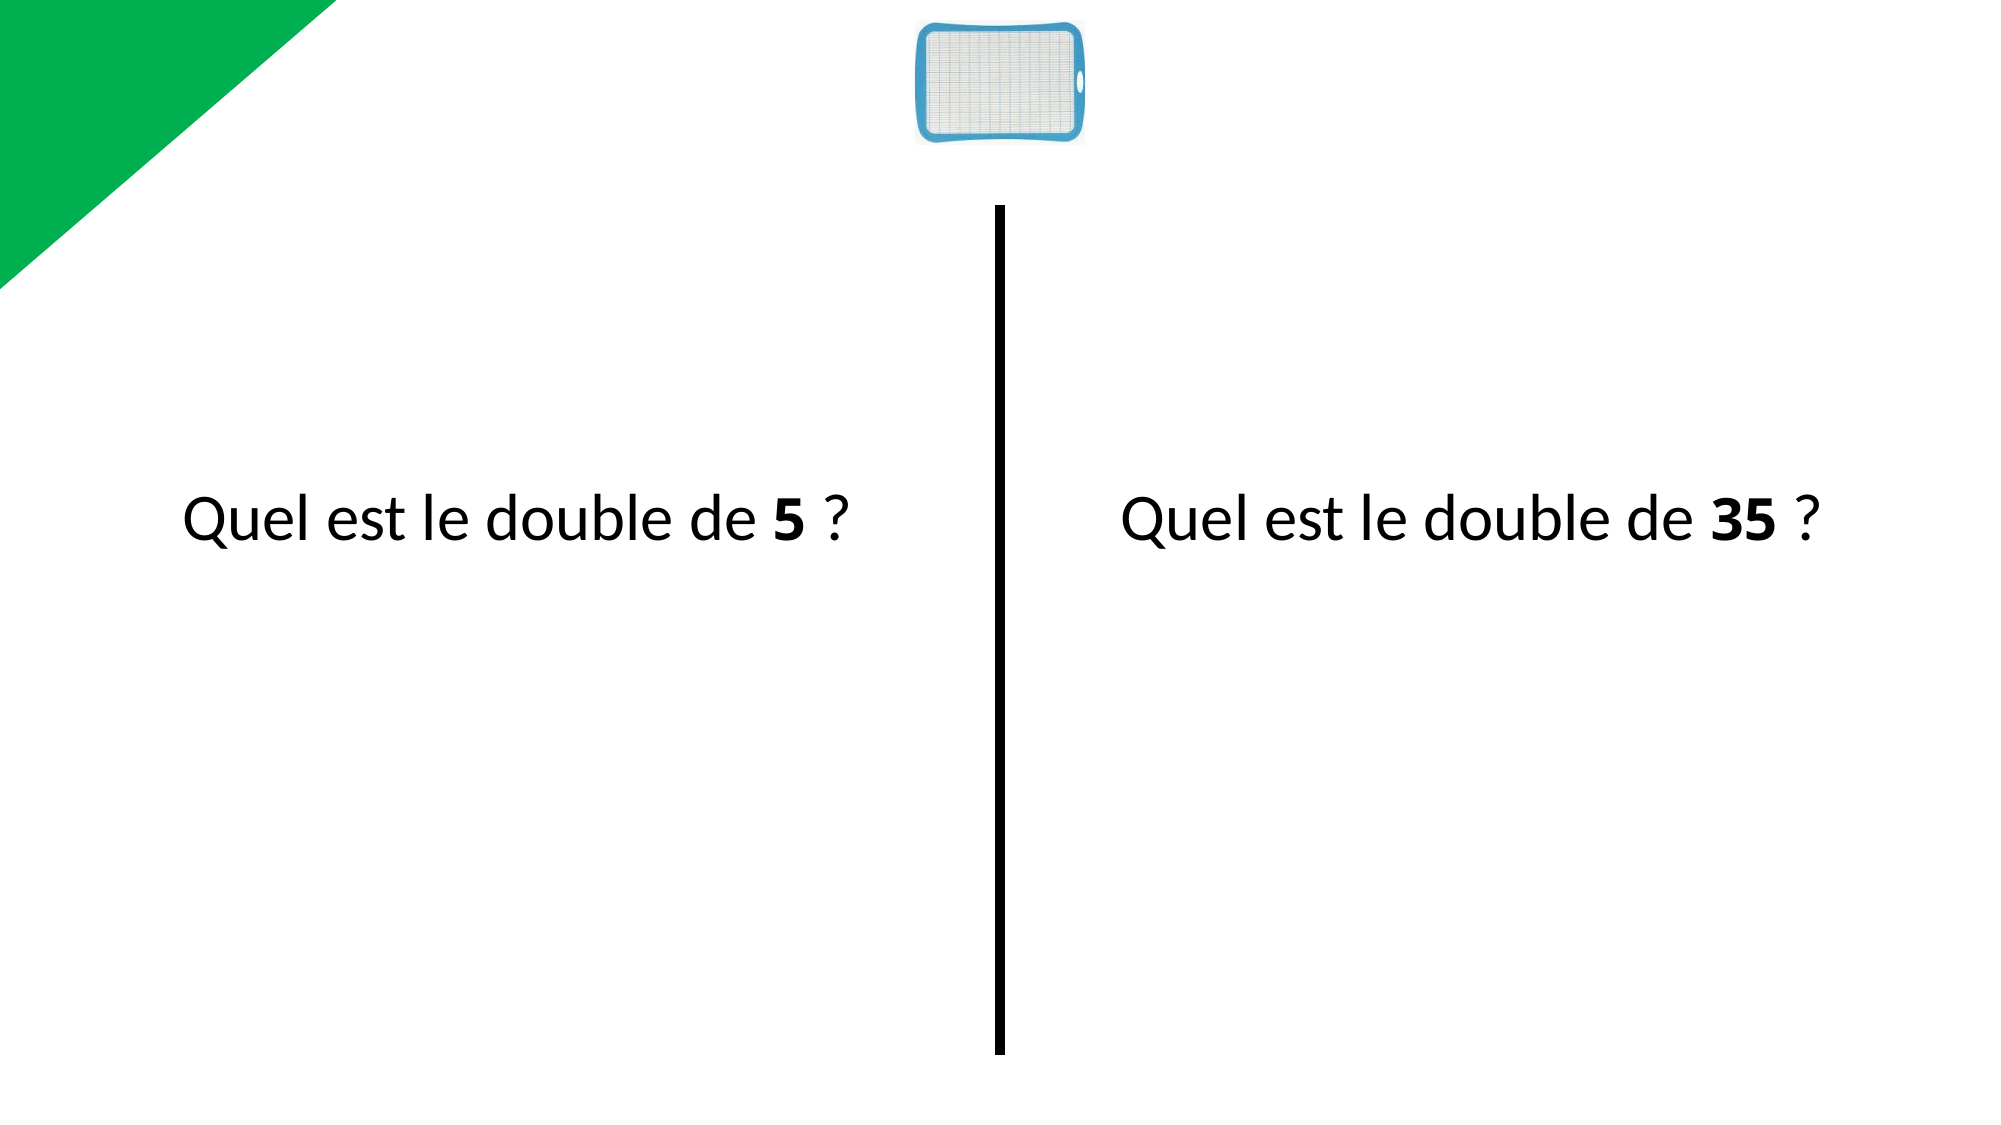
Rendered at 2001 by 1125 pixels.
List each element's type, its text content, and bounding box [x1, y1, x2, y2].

text_box [0, 0, 337, 290]
text_box Quel est le double de 5 ? [168, 466, 894, 562]
picture [914, 20, 1086, 145]
text_box Quel est le double de 35 ? [1106, 466, 1864, 562]
